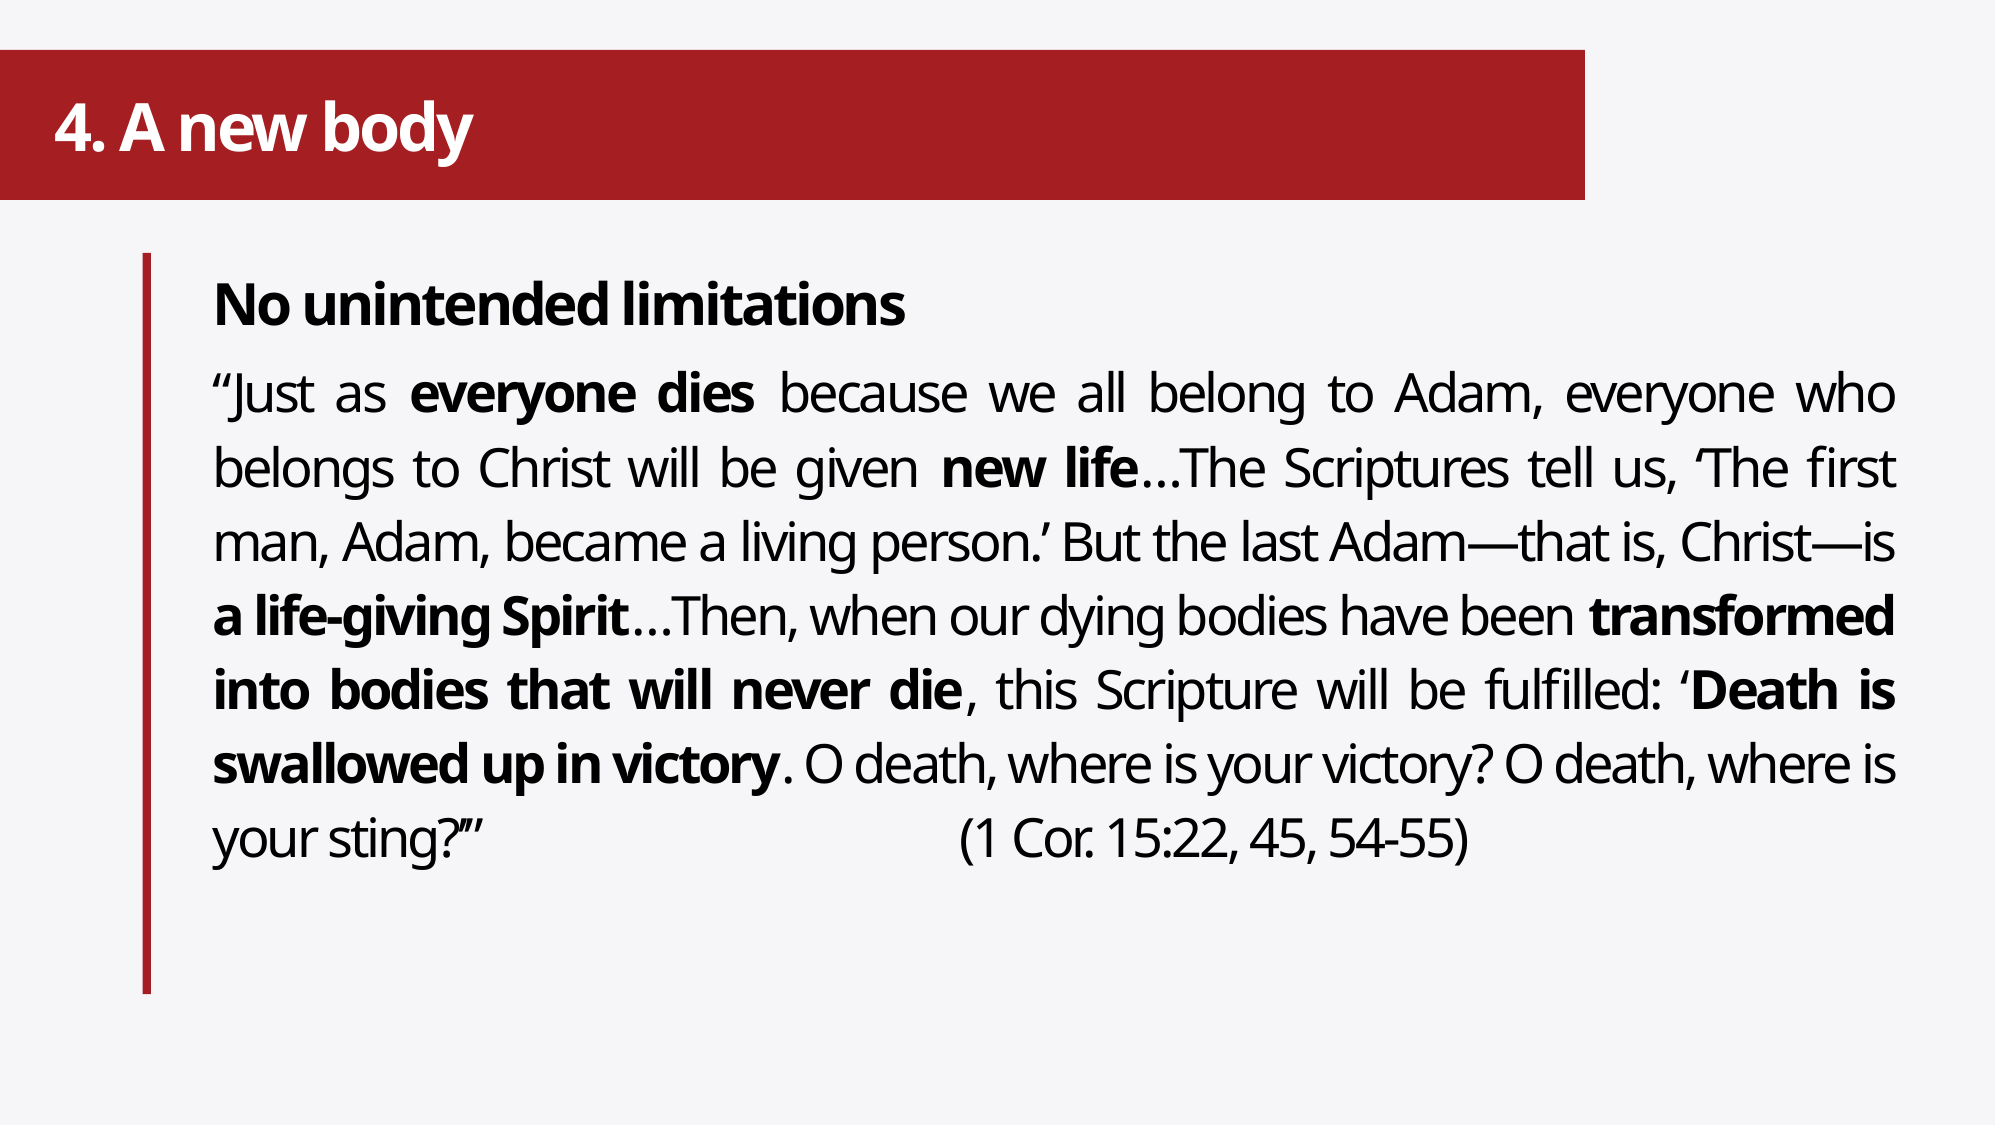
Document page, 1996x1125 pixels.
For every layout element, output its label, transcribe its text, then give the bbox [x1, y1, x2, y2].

subtitle No unintended limitations “Just as everyone dies because we all belong to Adam, everyone who belongs to Christ will be given new life…The Scriptures tell us, ‘The first man, Adam, became a living person.’ But the last Adam—that is, Christ—is a life-giving Spirit…Then, when our dying bodies have been transformed into bodies that will never die, this Scripture will be fulfilled: ‘Death is swallowed up in victory. O death, where is your victory? O death, where is your sting?’” (1 Cor. 15:22, 45, 54-55) [197, 249, 1910, 1000]
title 4. A new body [39, 62, 1836, 188]
